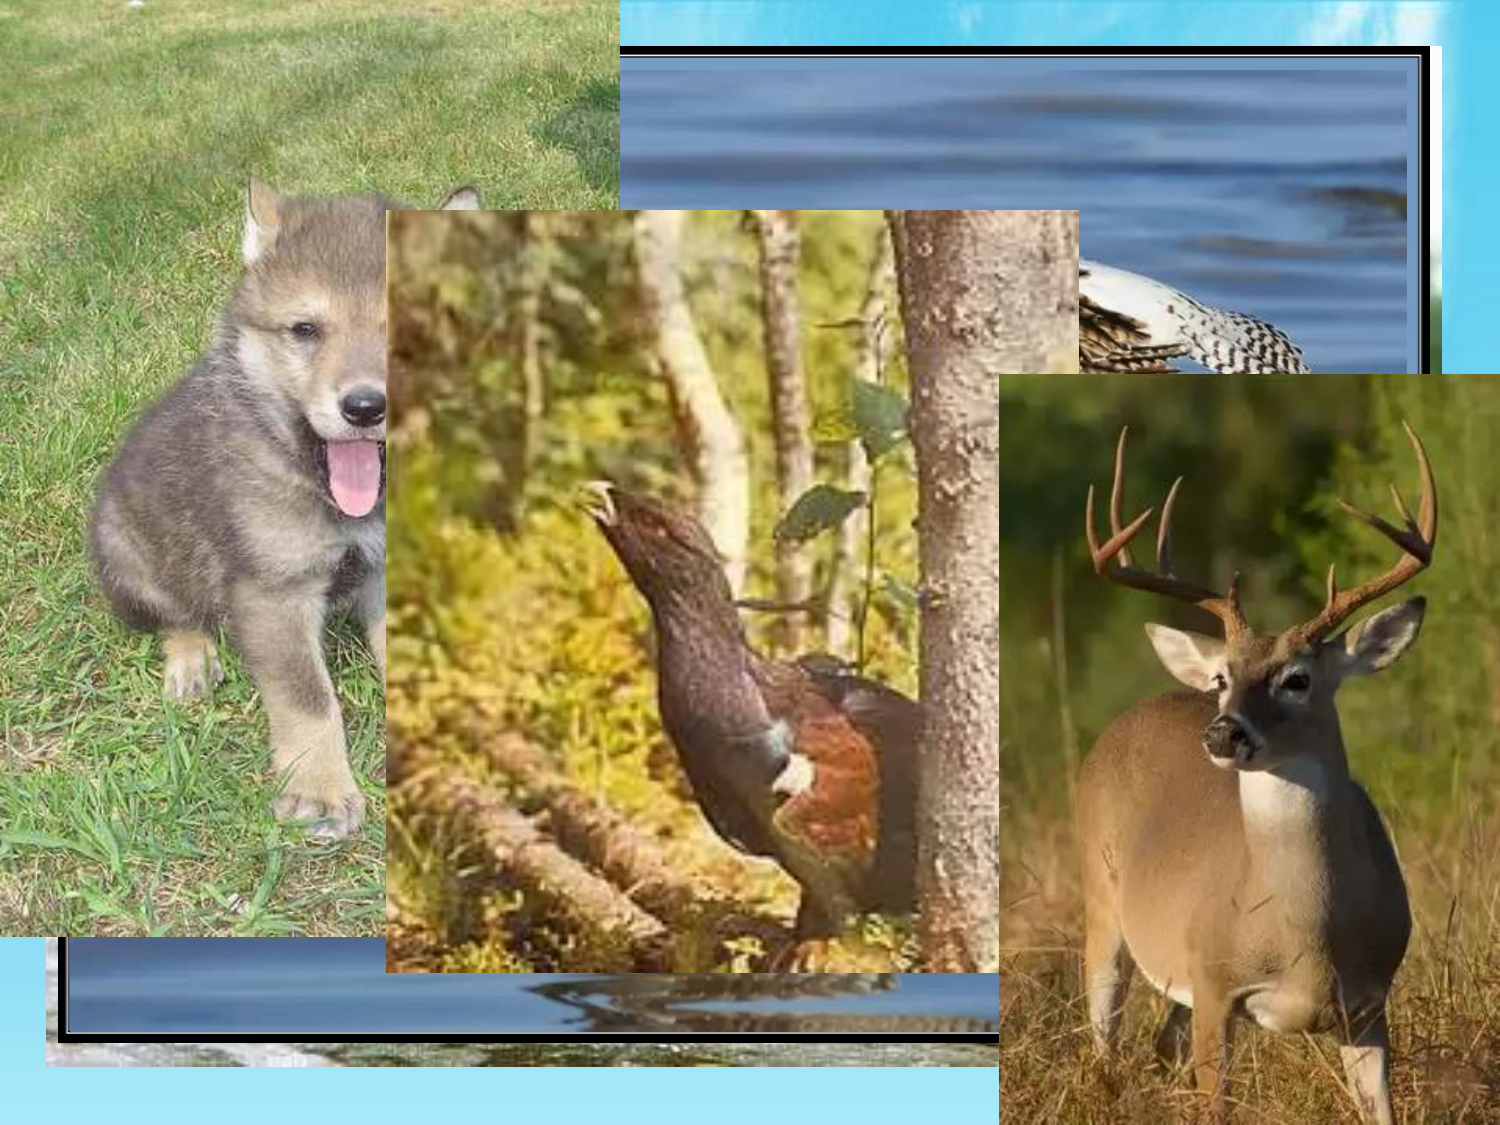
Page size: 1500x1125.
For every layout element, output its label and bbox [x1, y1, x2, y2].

picture [0, 0, 1500, 1125]
list [1430, 46, 1442, 373]
